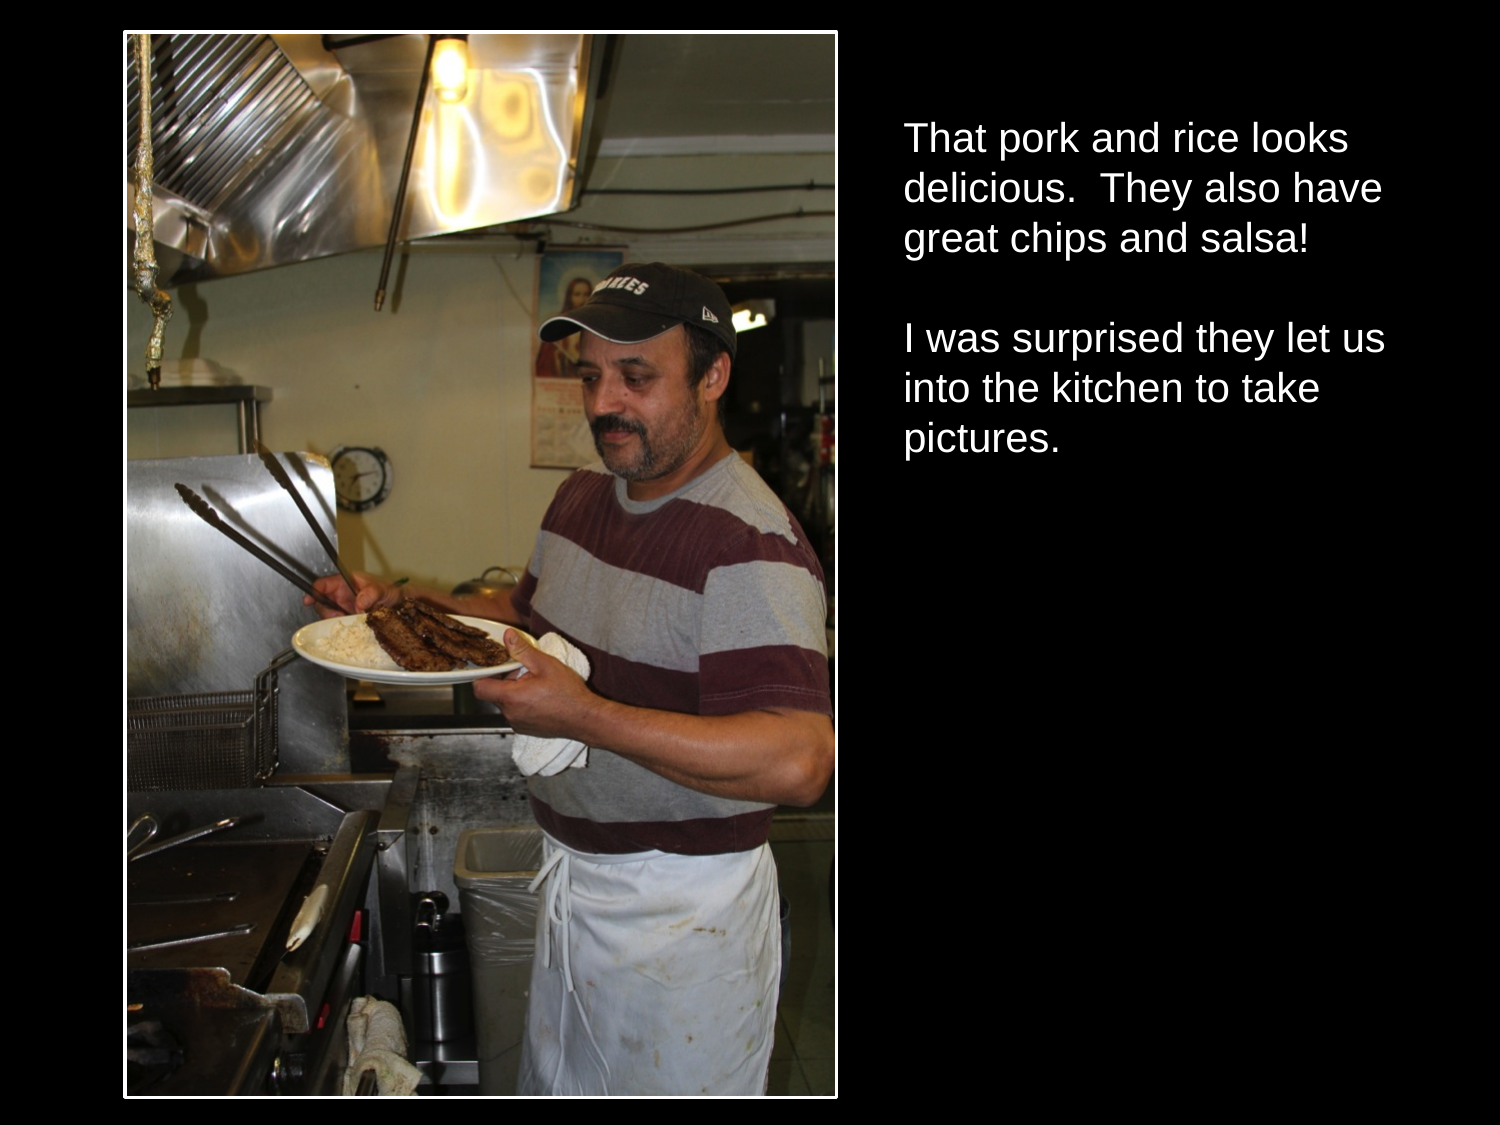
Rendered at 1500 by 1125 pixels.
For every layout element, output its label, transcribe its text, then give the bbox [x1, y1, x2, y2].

picture [126, 33, 835, 1097]
text_box That pork and rice looks delicious. They also have great chips and salsa! I was surprised they let us into the kitchen to take pictures. [888, 103, 1409, 519]
